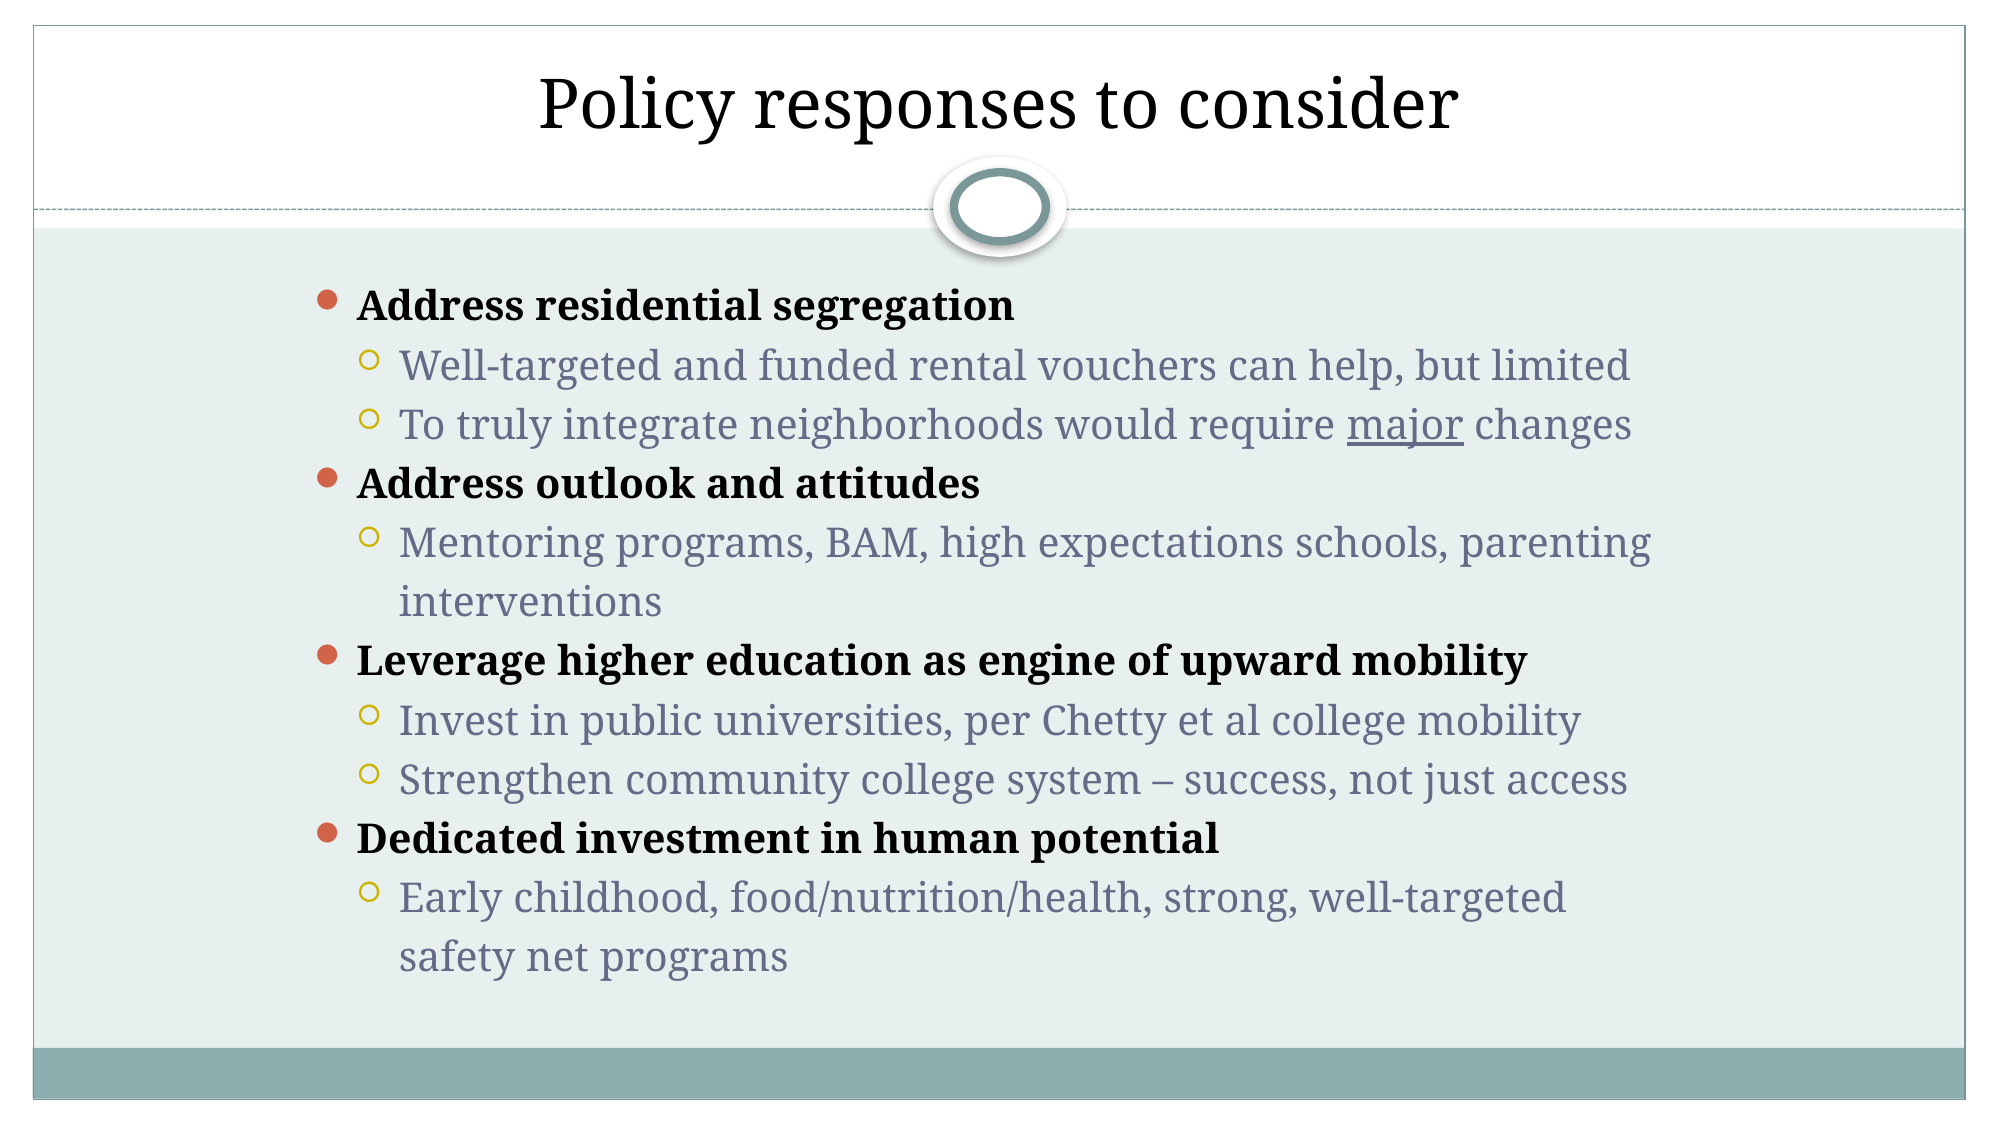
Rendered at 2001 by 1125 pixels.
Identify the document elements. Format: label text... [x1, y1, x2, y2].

list Address residential segregation Well-targeted and funded rental vouchers can help, but limited To truly integrate neighborhoods would require major changes Address outlook and attitudes Mentoring programs, BAM, high expectations schools, parenting interventions Leverage higher education as engine of upward mobility Invest in public universities, per Chetty et al college mobility Strengthen community college system – success, not just access Dedicated investment in human potential Early childhood, food/nutrition/health, strong, well-targeted safety net programs [299, 262, 1695, 1001]
title Policy responses to consider [299, 24, 1700, 150]
